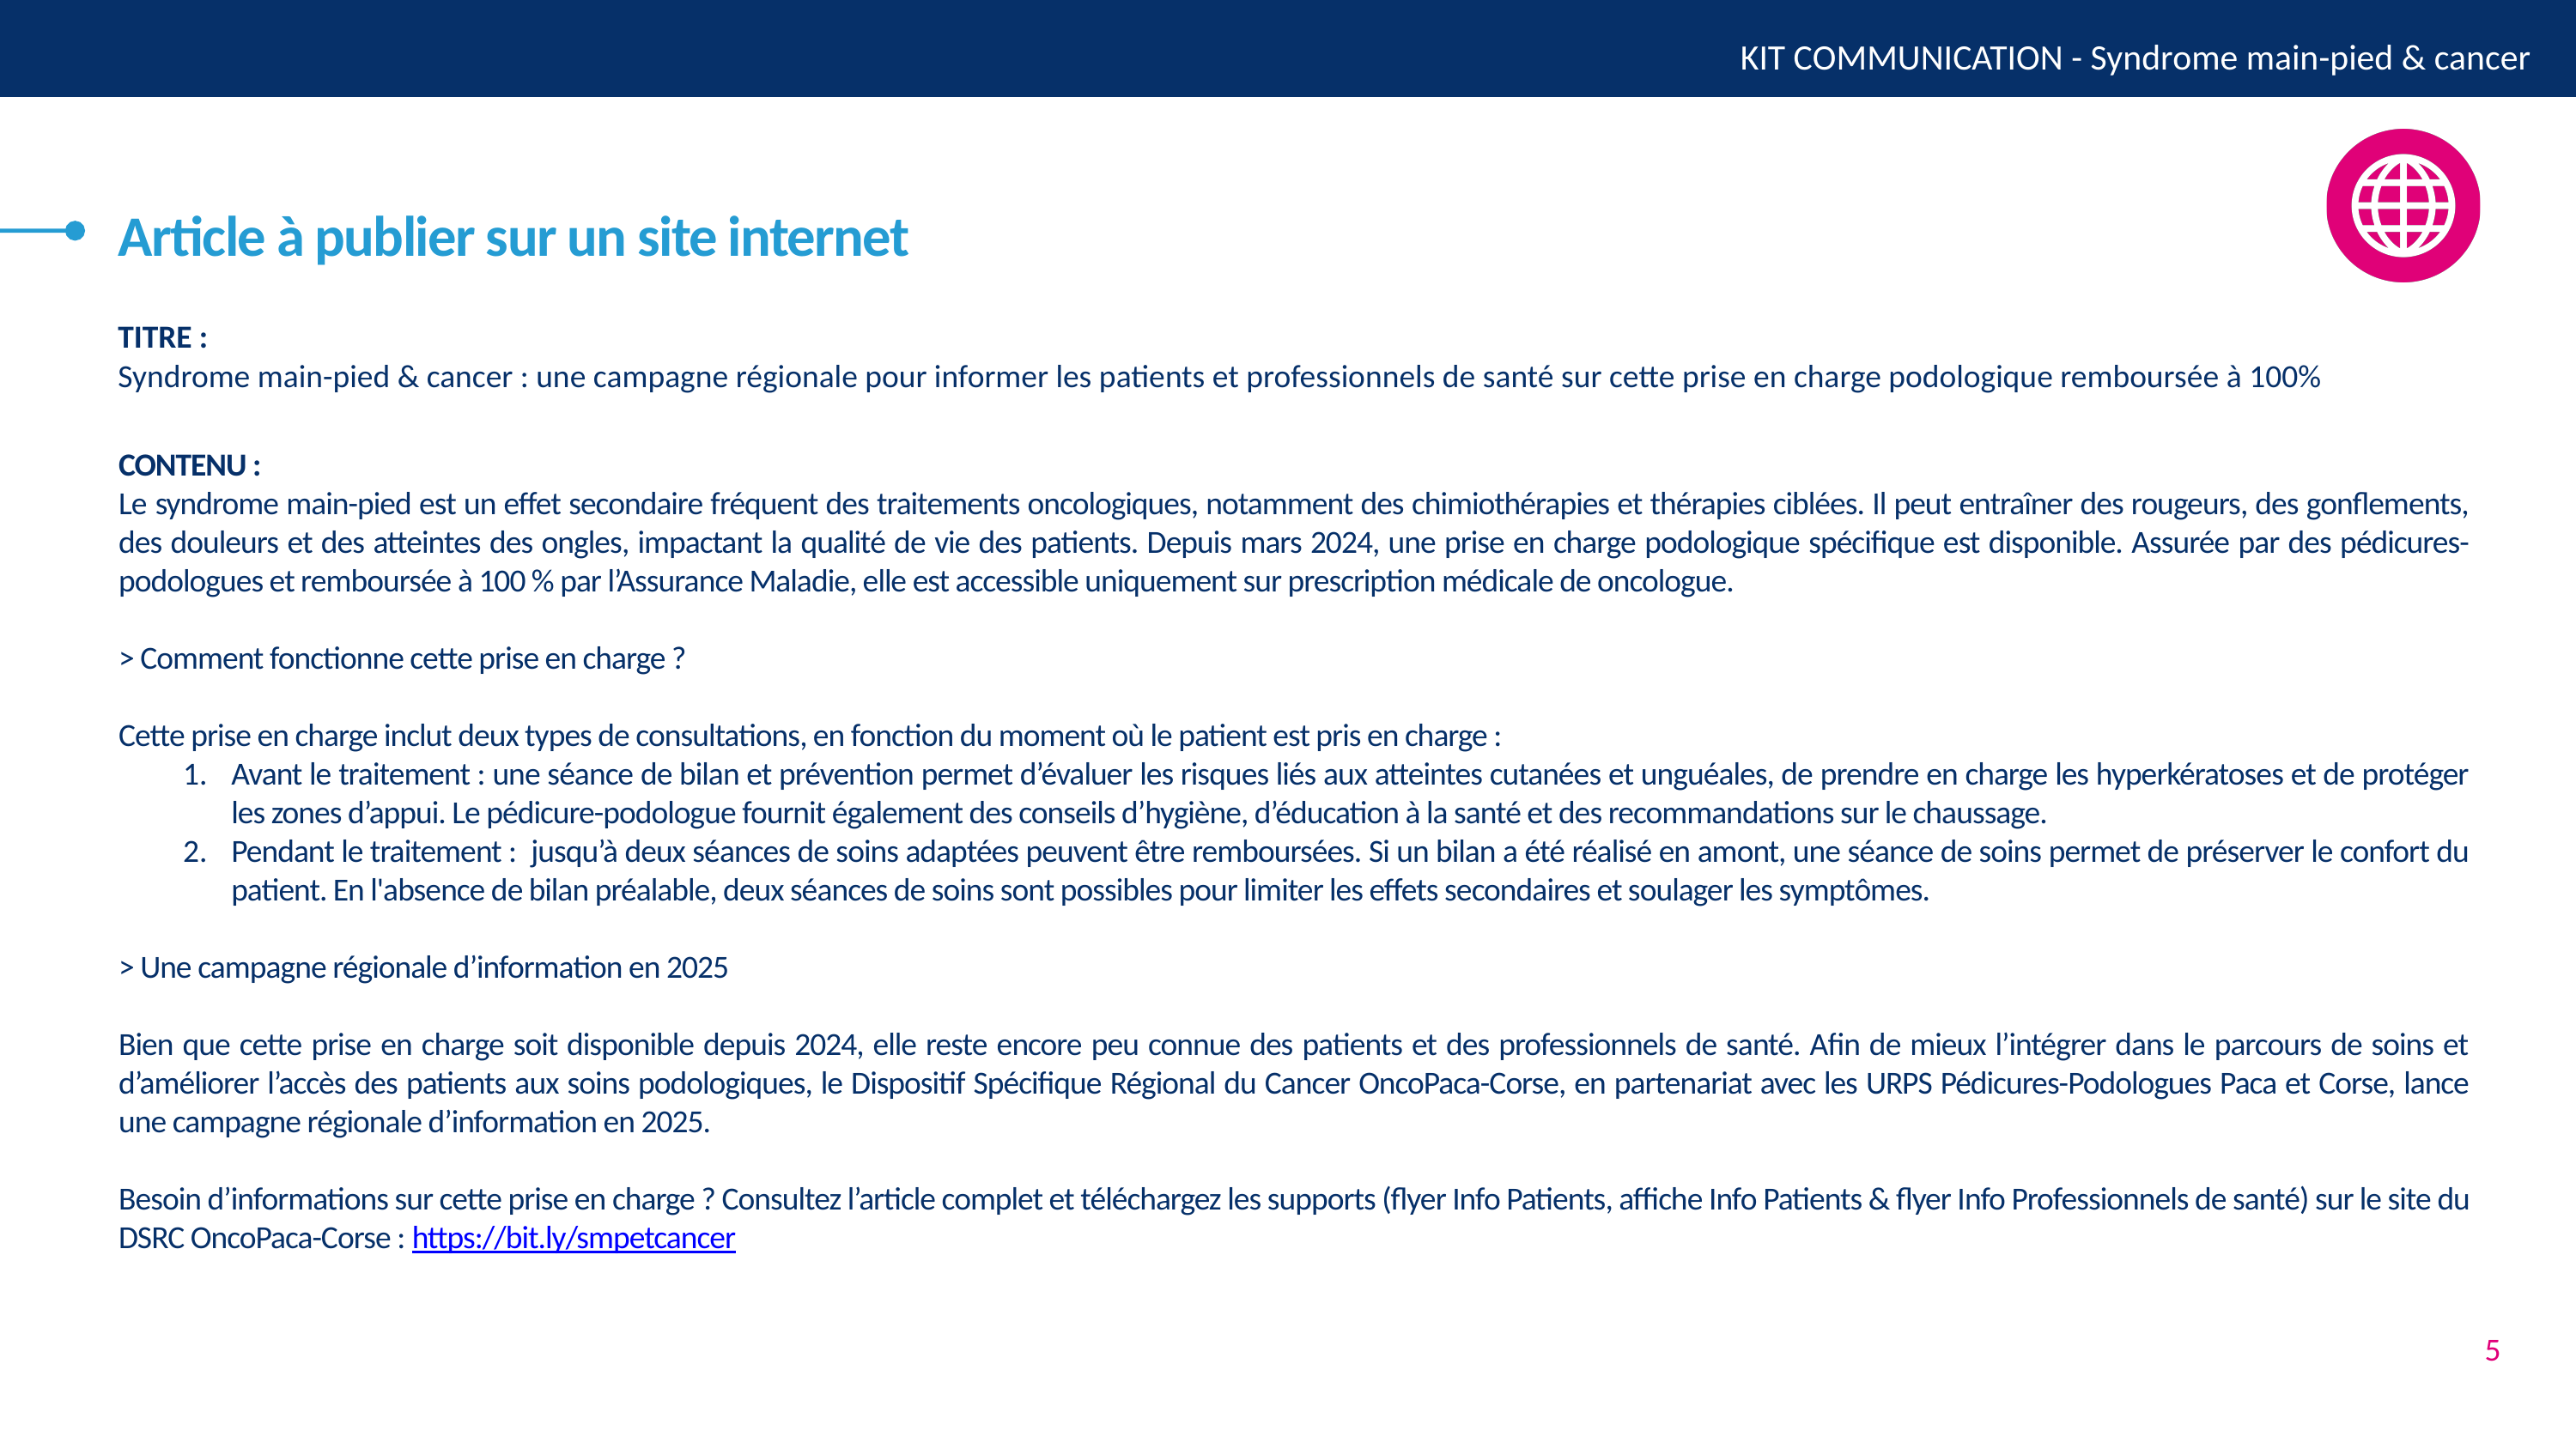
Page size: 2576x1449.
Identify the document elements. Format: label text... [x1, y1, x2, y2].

text_box Article à publier sur un site internet [118, 187, 1867, 268]
text_box [0, 221, 84, 240]
text_box TITRE : Syndrome main-pied & cancer : une campagne régionale pour informer les patients et professionnels de santé sur cette prise en charge podologique remboursée à 100% [118, 314, 2469, 395]
text_box 5 [2484, 1330, 2501, 1368]
text_box [2326, 129, 2481, 282]
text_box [0, 0, 2576, 97]
text_box CONTENU : Le syndrome main-pied est un effet secondaire fréquent des traitements oncologiques, notamment des chimiothérapies et thérapies ciblées. Il peut entraîner des rougeurs, des gonflements, des douleurs et des atteintes des ongles, impactant la qualité de vie des patients. Depuis mars 2024, une prise en charge podologique spécifique est disponible. Assurée par des pédicures-podologues et remboursée à 100 % par l’Assurance Maladie, elle est accessible uniquement sur prescription médicale de oncologue. > Comment fonctionne cette prise en charge ? Cette prise en charge inclut deux types de consultations, en fonction du moment où le patient est pris en charge : Avant le traitement : une séance de bilan et prévention permet d’évaluer les risques liés aux atteintes cutanées et unguéales, de prendre en charge les hyperkératoses et de protéger les zones d’appui. Le pédicure-podologue fournit également des conseils d’hygiène, d’éducation à la santé et des recommandations sur le chaussage. Pendant le traitement : jusqu’à deux séances de soins adaptées peuvent être remboursées. Si un bilan a été réalisé en amont, une séance de soins permet de préserver le confort du patient. En l'absence de bilan préalable, deux séances de soins sont possibles pour limiter les effets secondaires et soulager les symptômes. > Une campagne régionale d’information en 2025 Bien que cette prise en charge soit disponible depuis 2024, elle reste encore peu connue des patients et des professionnels de santé. Afin de mieux l’intégrer dans le parcours de soins et d’améliorer l’accès des patients aux soins podologiques, le Dispositif Spécifique Régional du Cancer OncoPaca-Corse, en partenariat avec les URPS Pédicures-Podologues Paca et Corse, lance une campagne régionale d’information en 2025. Besoin d’informations sur cette prise en charge ? Consultez l’article complet et téléchargez les supports (flyer Info Patients, affiche Info Patients & flyer Info Professionnels de santé) sur le site du DSRC OncoPaca-Corse : https://bit.ly/smpetcancer [118, 444, 2470, 1256]
